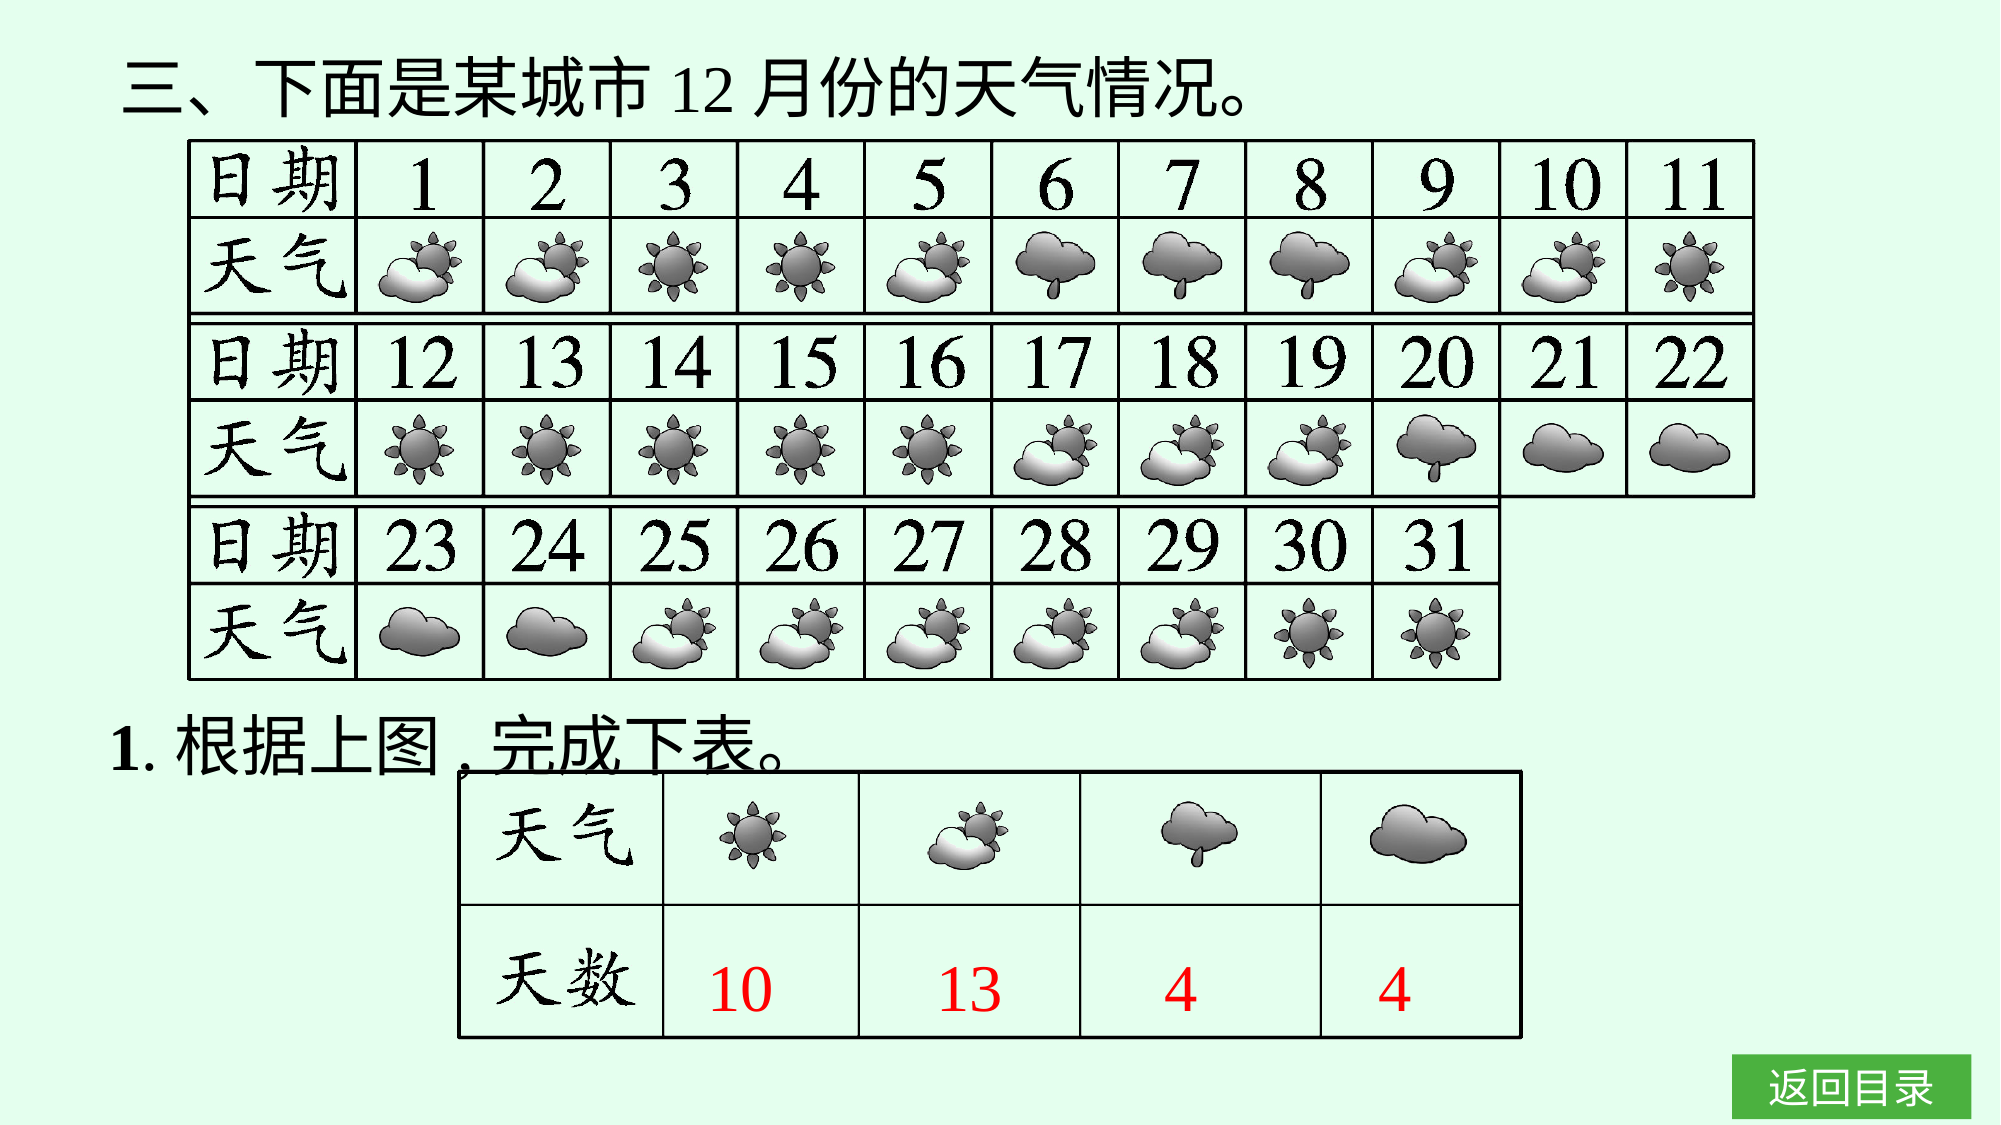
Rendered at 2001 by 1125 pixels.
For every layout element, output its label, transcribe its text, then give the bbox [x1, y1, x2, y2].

text_box 三、下面是某城市12月份的天气情况。 [104, 22, 1316, 134]
picture [457, 765, 1527, 1043]
text_box 1.根据上图,完成下表。 [93, 680, 854, 792]
picture [184, 134, 1756, 681]
